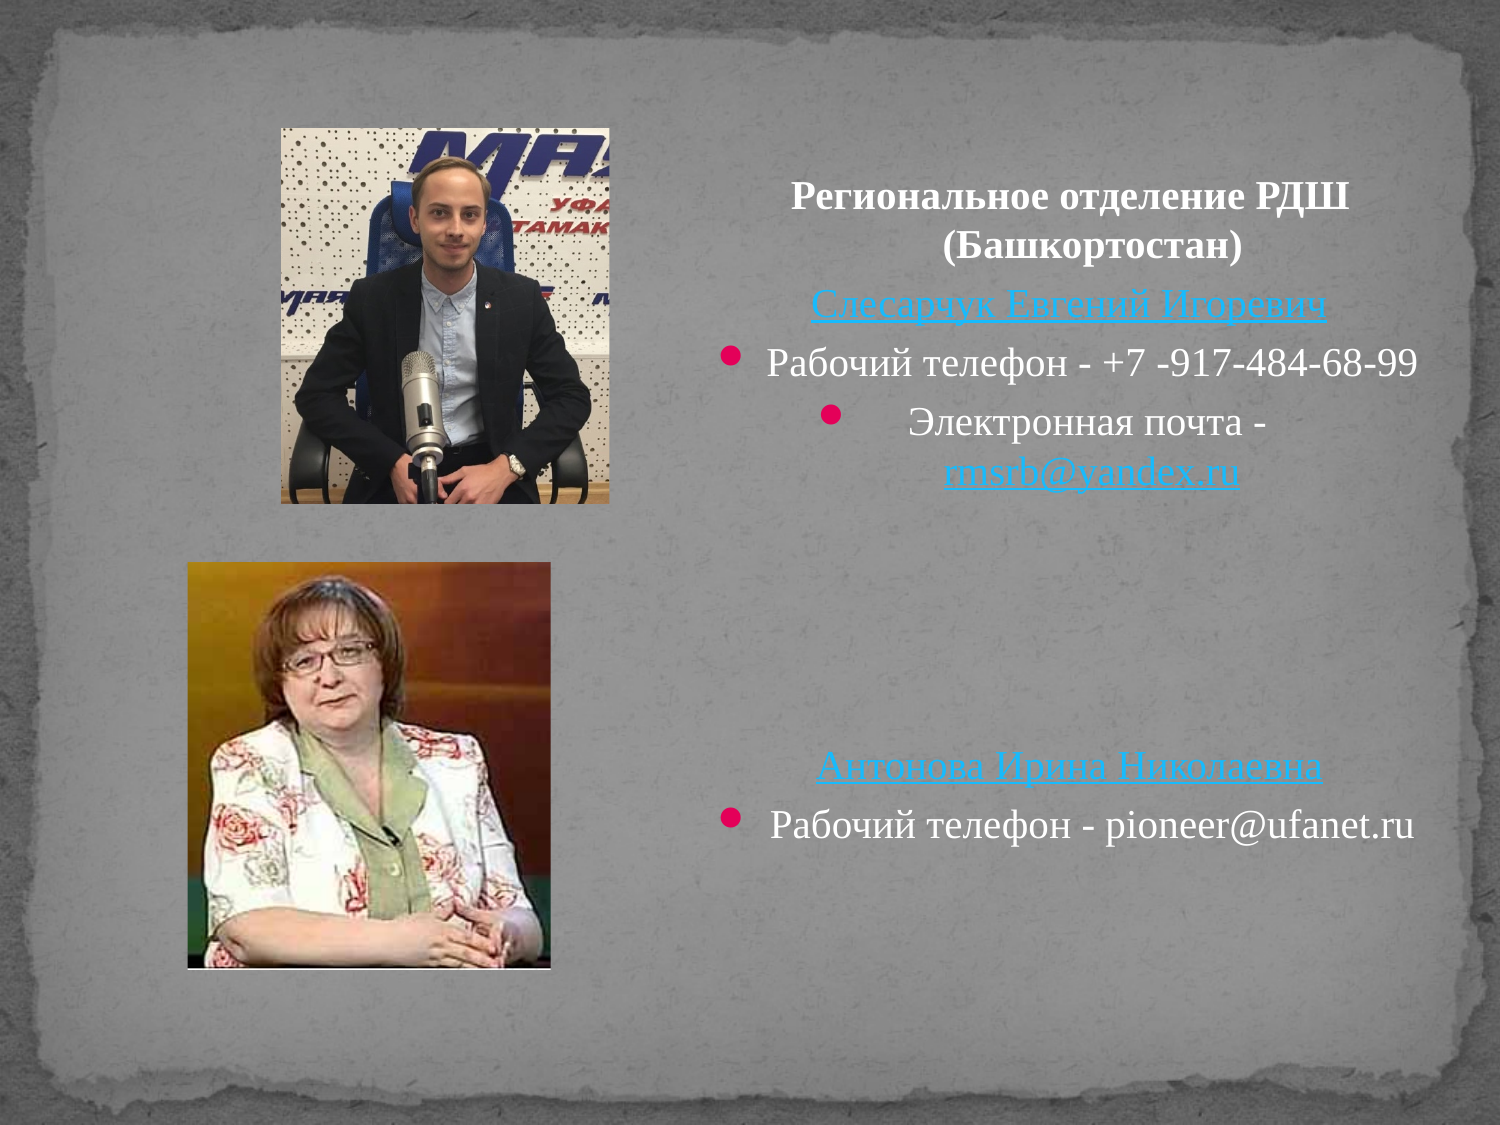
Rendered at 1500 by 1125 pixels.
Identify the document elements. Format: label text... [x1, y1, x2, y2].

list Региональное отделение РДШ (Башкортостан) Слесарчук Евгений Игоревич Рабочий телефон - +7 -917-484-68-99 Электронная почта - rmsrb@yandex.ru Антонова Ирина Николаевна Рабочий телефон - pioneer@ufanet.ru [703, 160, 1439, 904]
picture [281, 128, 610, 504]
picture [187, 562, 551, 970]
